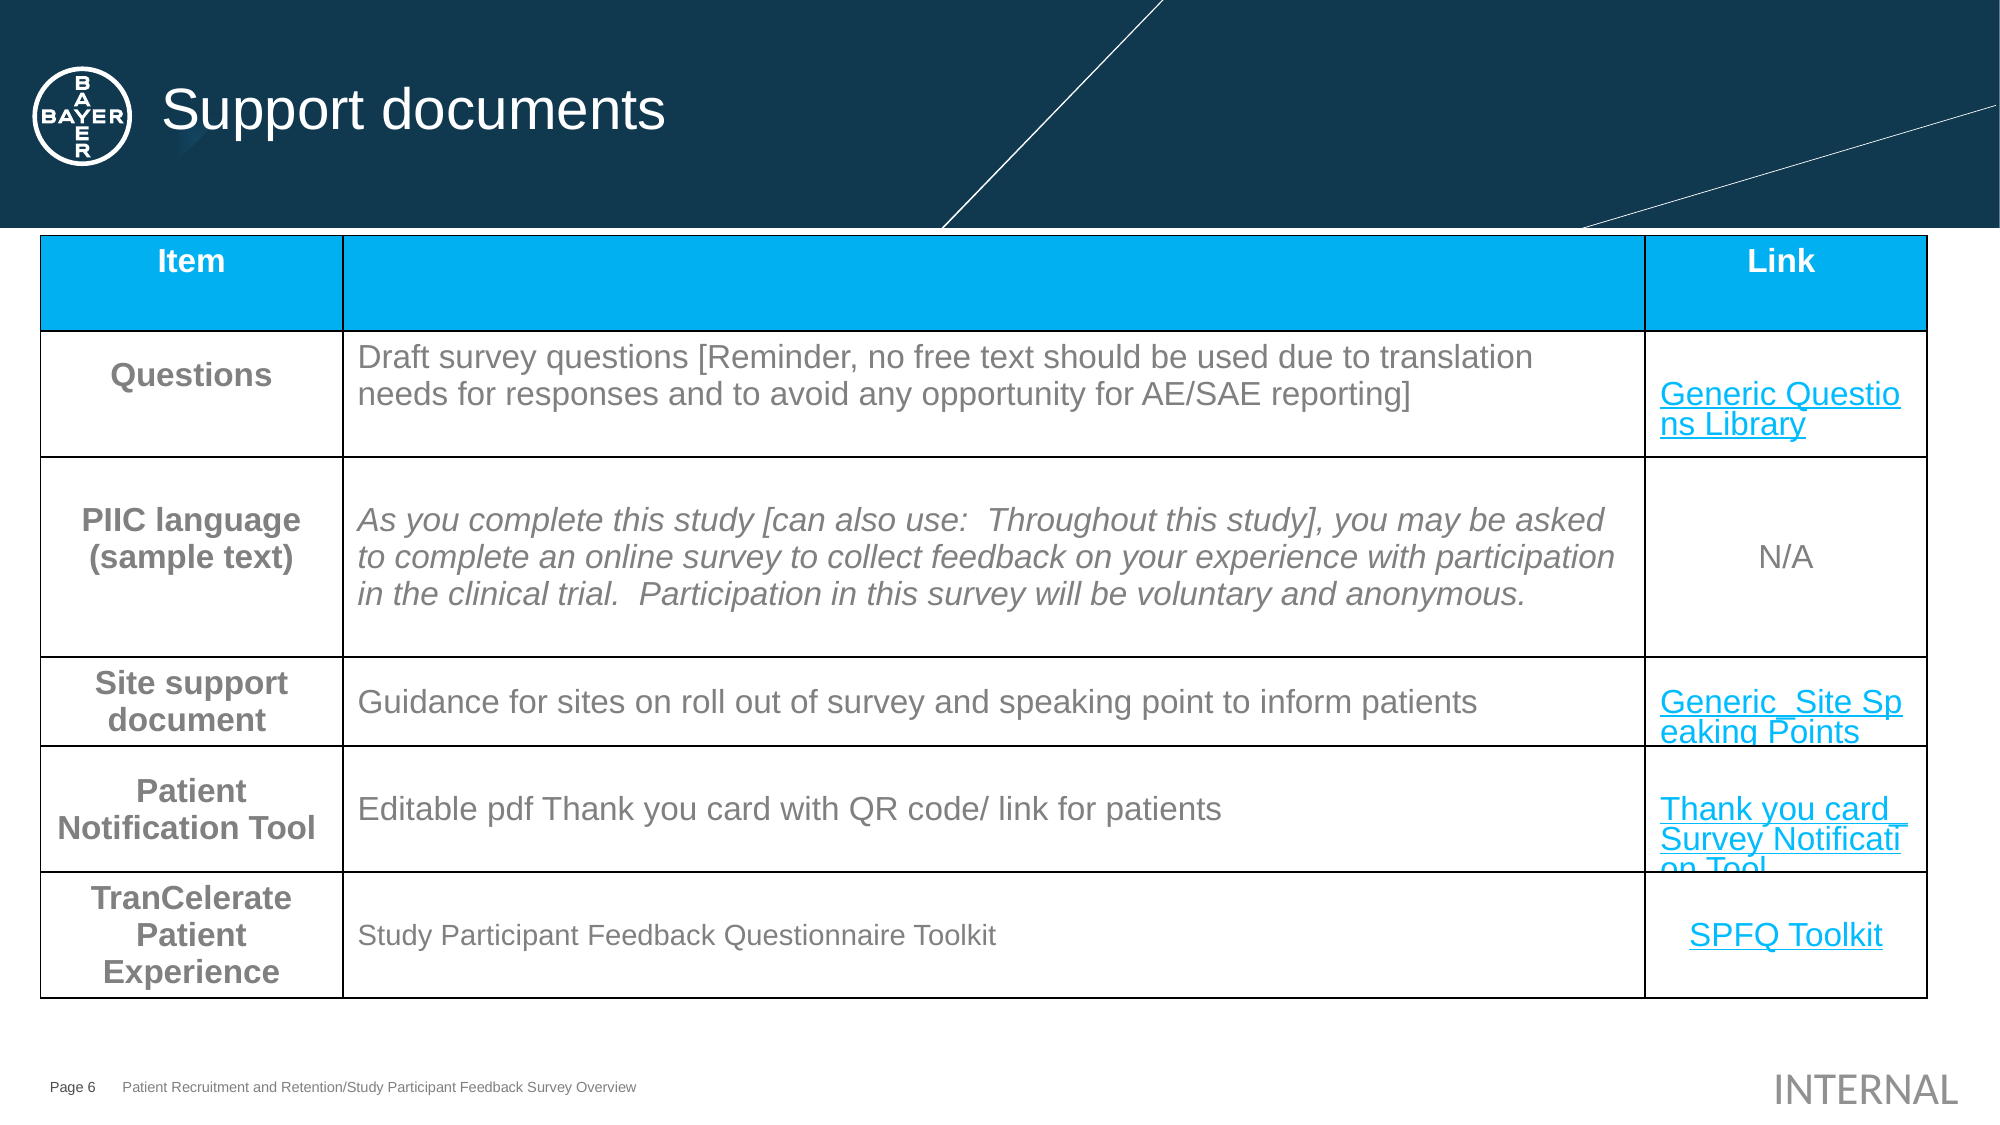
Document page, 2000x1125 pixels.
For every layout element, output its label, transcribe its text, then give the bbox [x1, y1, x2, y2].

table_cell Editable pdf Thank you card with QR code/ link for patients [344, 747, 1644, 871]
table_cell Patient Notification Tool [41, 747, 342, 871]
table_cell Generic Questions Library [1646, 332, 1926, 456]
table_cell SPFQ Toolkit [1646, 873, 1926, 997]
table_cell [1928, 402, 1932, 459]
slide_number Page 6 [40, 1077, 105, 1096]
table_cell Thank you card_Survey Notification Tool [1646, 747, 1926, 871]
table_cell Site support document [41, 658, 342, 745]
table_cell [1928, 461, 1932, 520]
table_cell Generic_Site Speaking Points [1646, 658, 1926, 745]
table_header Item [41, 236, 342, 330]
table_header Link [1646, 236, 1926, 330]
table_cell As you complete this study [can also use: Throughout this study], you may be asked to complete an online survey to collect feedback on your experience with participation in the clinical trial. Participation in this survey will be voluntary and anonymous. [344, 458, 1644, 656]
table_header [344, 236, 1644, 330]
table_cell Study Participant Feedback Questionnaire Toolkit [344, 873, 1644, 997]
title Support documents [161, 35, 1933, 177]
footer Patient Recruitment and Retention/Study Participant Feedback Survey Overview [122, 1077, 1540, 1096]
table_cell N/A [1646, 458, 1926, 656]
table_cell Guidance for sites on roll out of survey and speaking point to inform patients [344, 658, 1644, 745]
table_cell Draft survey questions [Reminder, no free text should be used due to translation needs for responses and to avoid any opportunity for AE/SAE reporting] [344, 332, 1644, 456]
table_header [1928, 339, 1932, 396]
table_cell Questions [41, 332, 342, 456]
table_cell TranCelerate Patient Experience [41, 873, 342, 997]
table_cell PIIC language (sample text) [41, 458, 342, 656]
